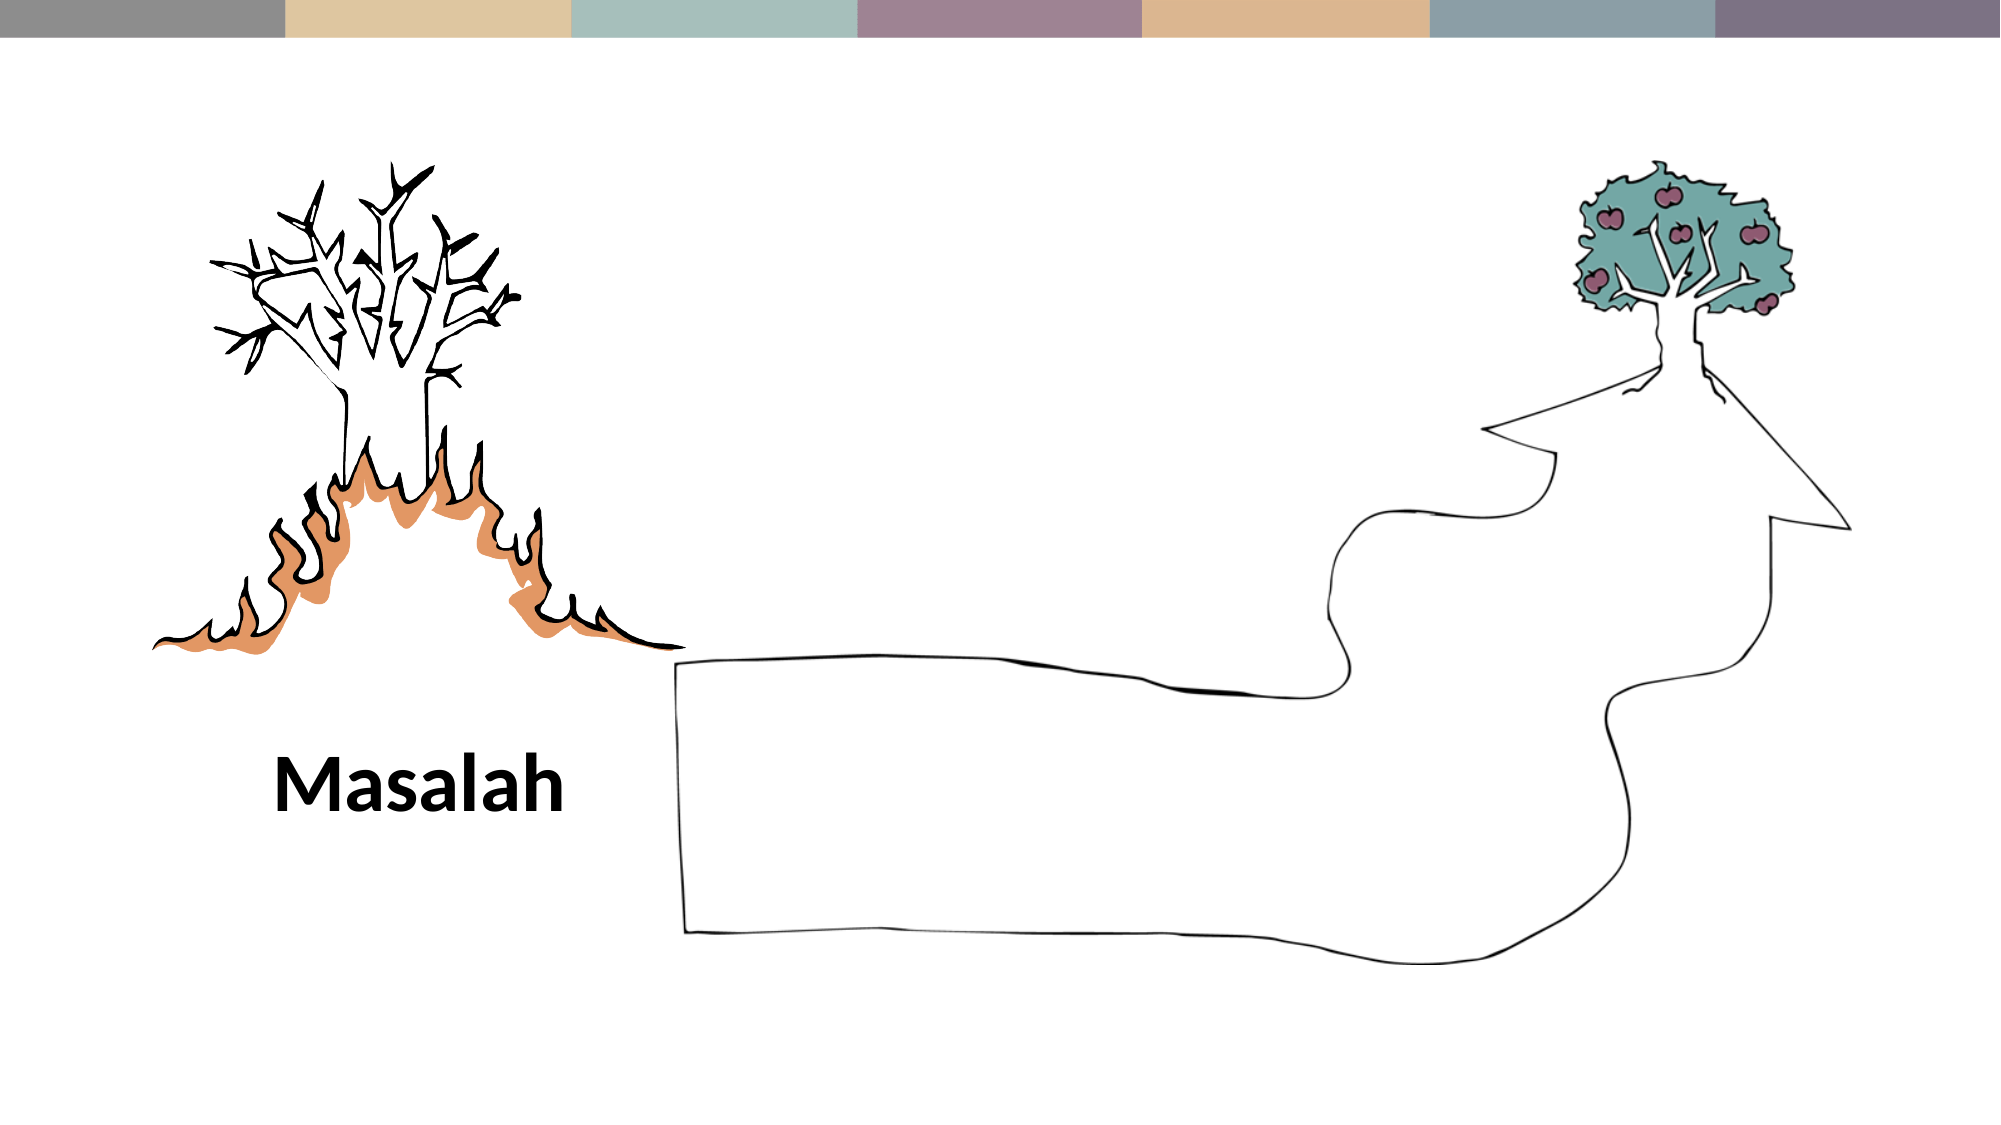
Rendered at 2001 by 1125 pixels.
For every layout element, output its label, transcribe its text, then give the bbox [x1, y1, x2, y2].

text_box Masalah [231, 720, 608, 836]
picture [152, 160, 1852, 965]
picture [0, 0, 2000, 38]
